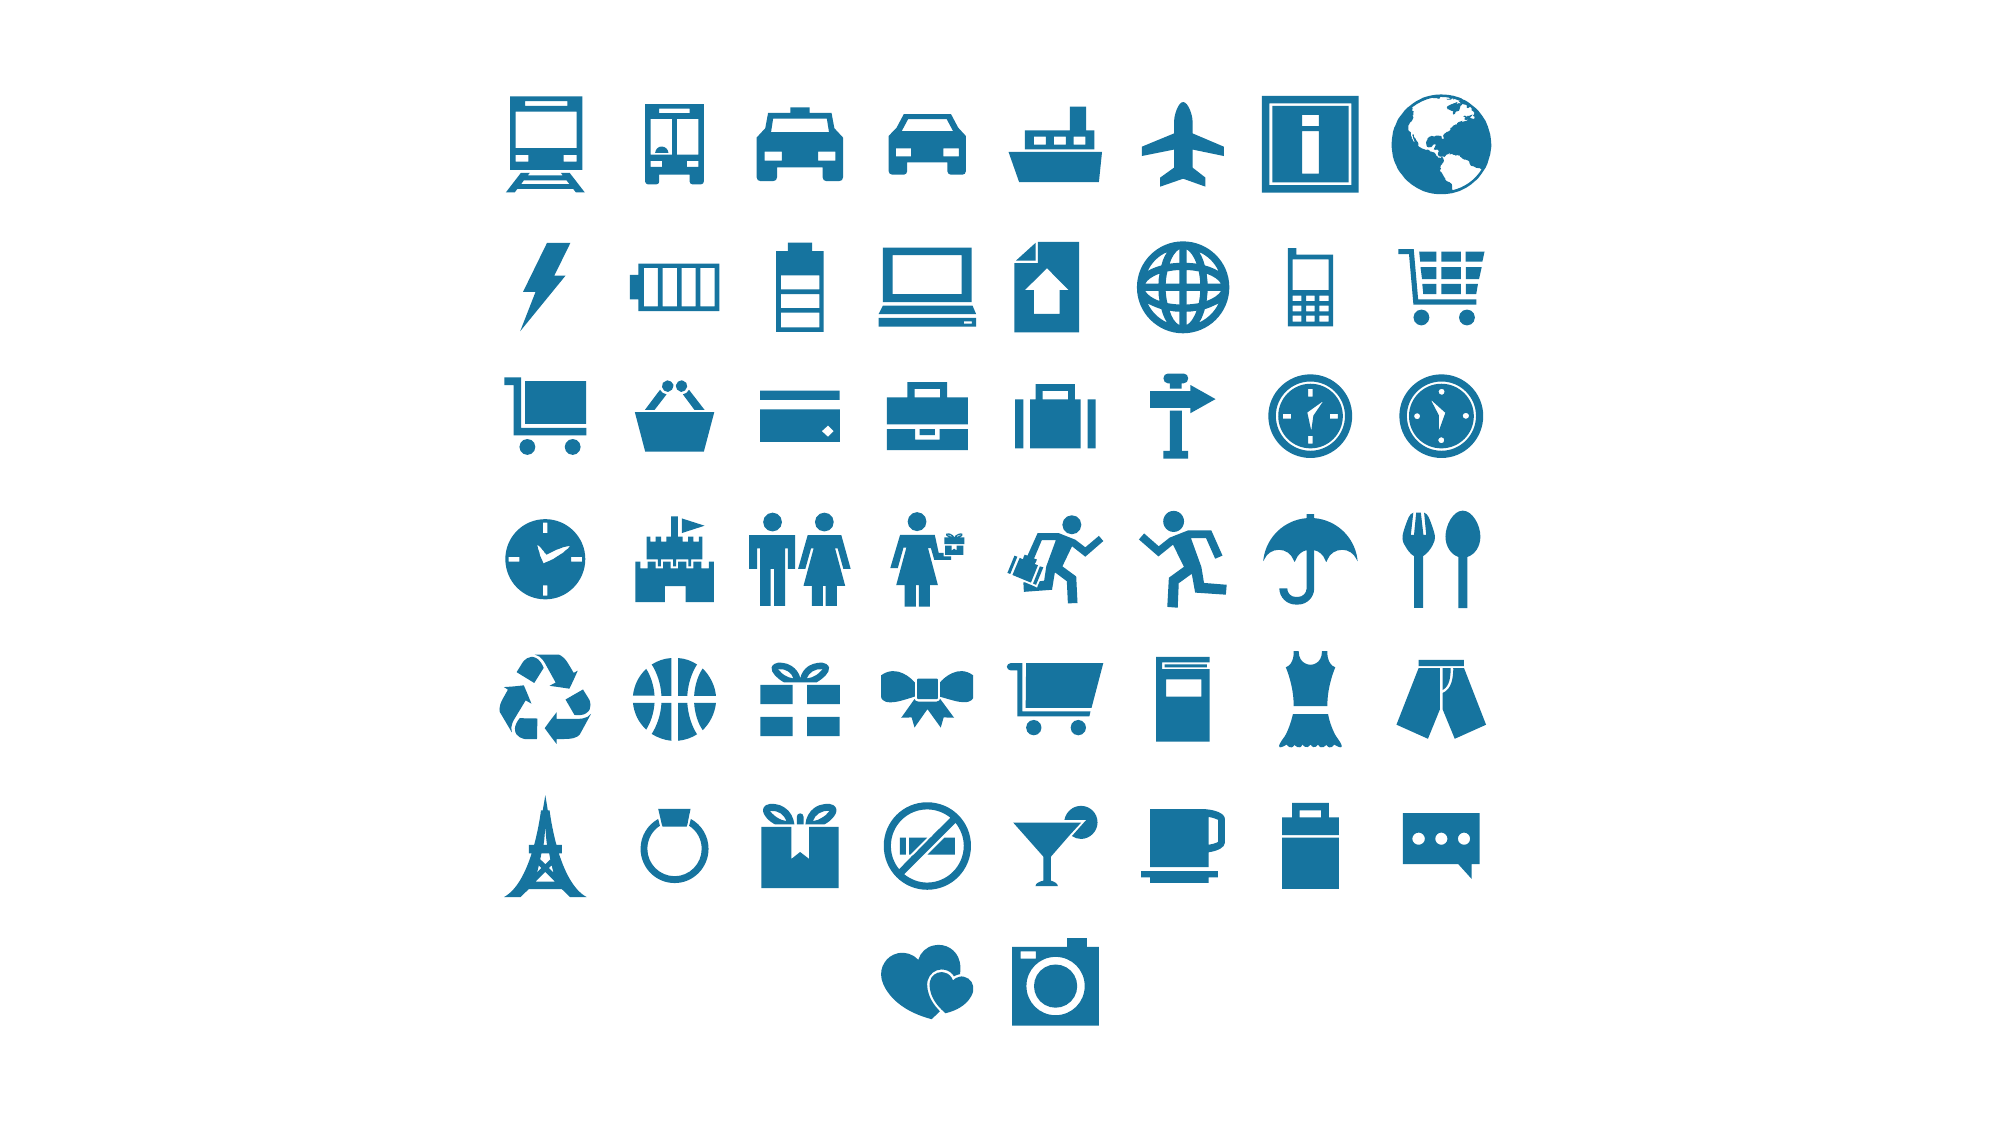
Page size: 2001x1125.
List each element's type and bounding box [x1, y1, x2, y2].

text_box [497, 94, 1492, 1026]
